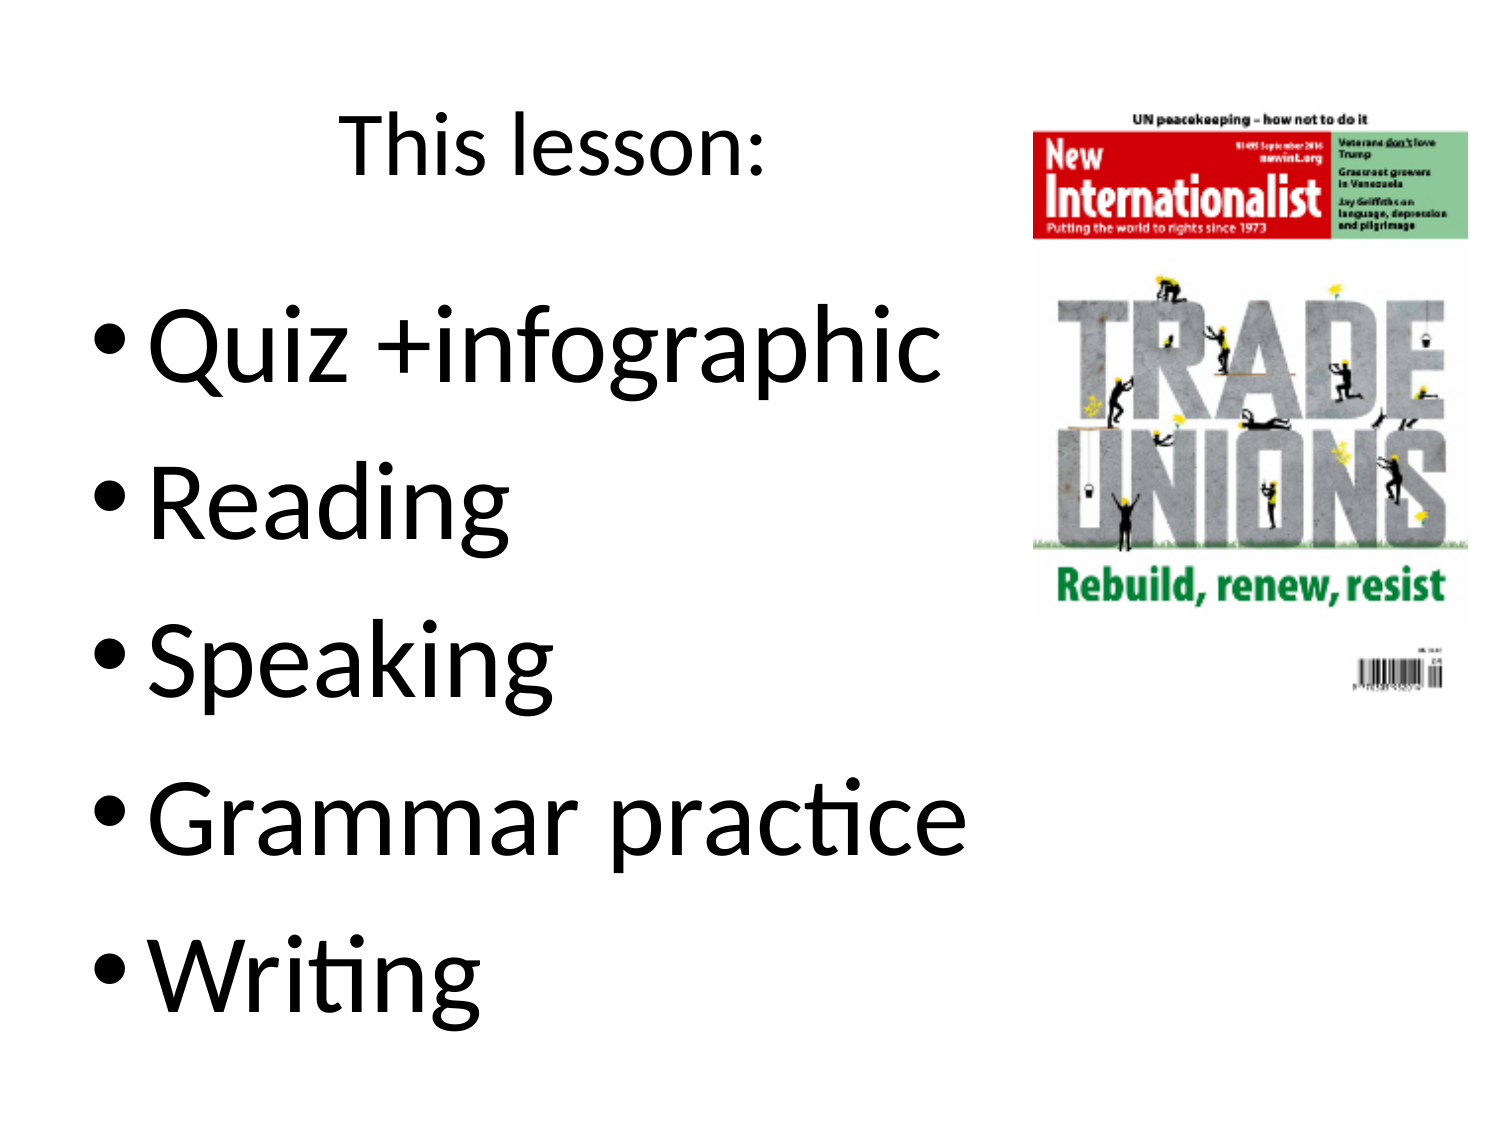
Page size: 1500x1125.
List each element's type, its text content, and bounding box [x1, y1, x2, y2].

title This lesson: [75, 45, 1034, 233]
picture [1033, 101, 1469, 717]
list Quiz +infographic Reading Speaking Grammar practice Writing [75, 262, 1425, 1083]
